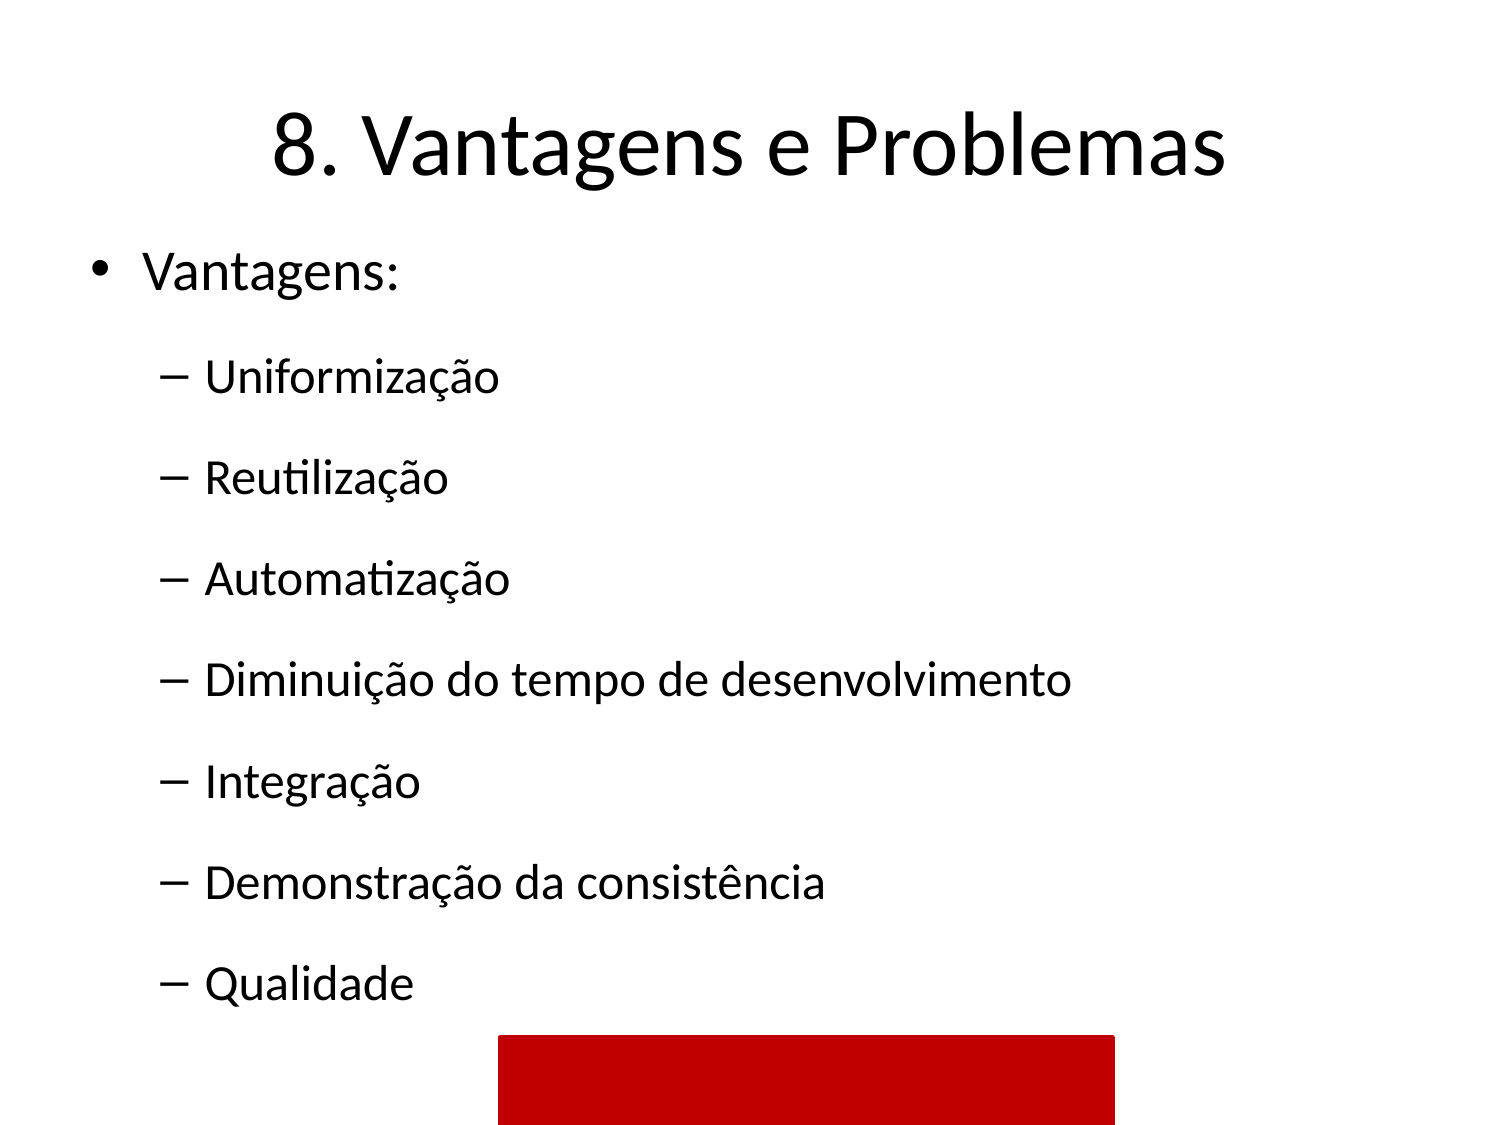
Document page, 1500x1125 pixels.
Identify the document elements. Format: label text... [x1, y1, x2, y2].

list Vantagens: Uniformização Reutilização Automatização Diminuição do tempo de desenvolvimento Integração Demonstração da consistência Qualidade [75, 224, 1425, 1025]
title 8. Vantagens e Problemas [75, 45, 1425, 224]
text_box [498, 1035, 1115, 1125]
